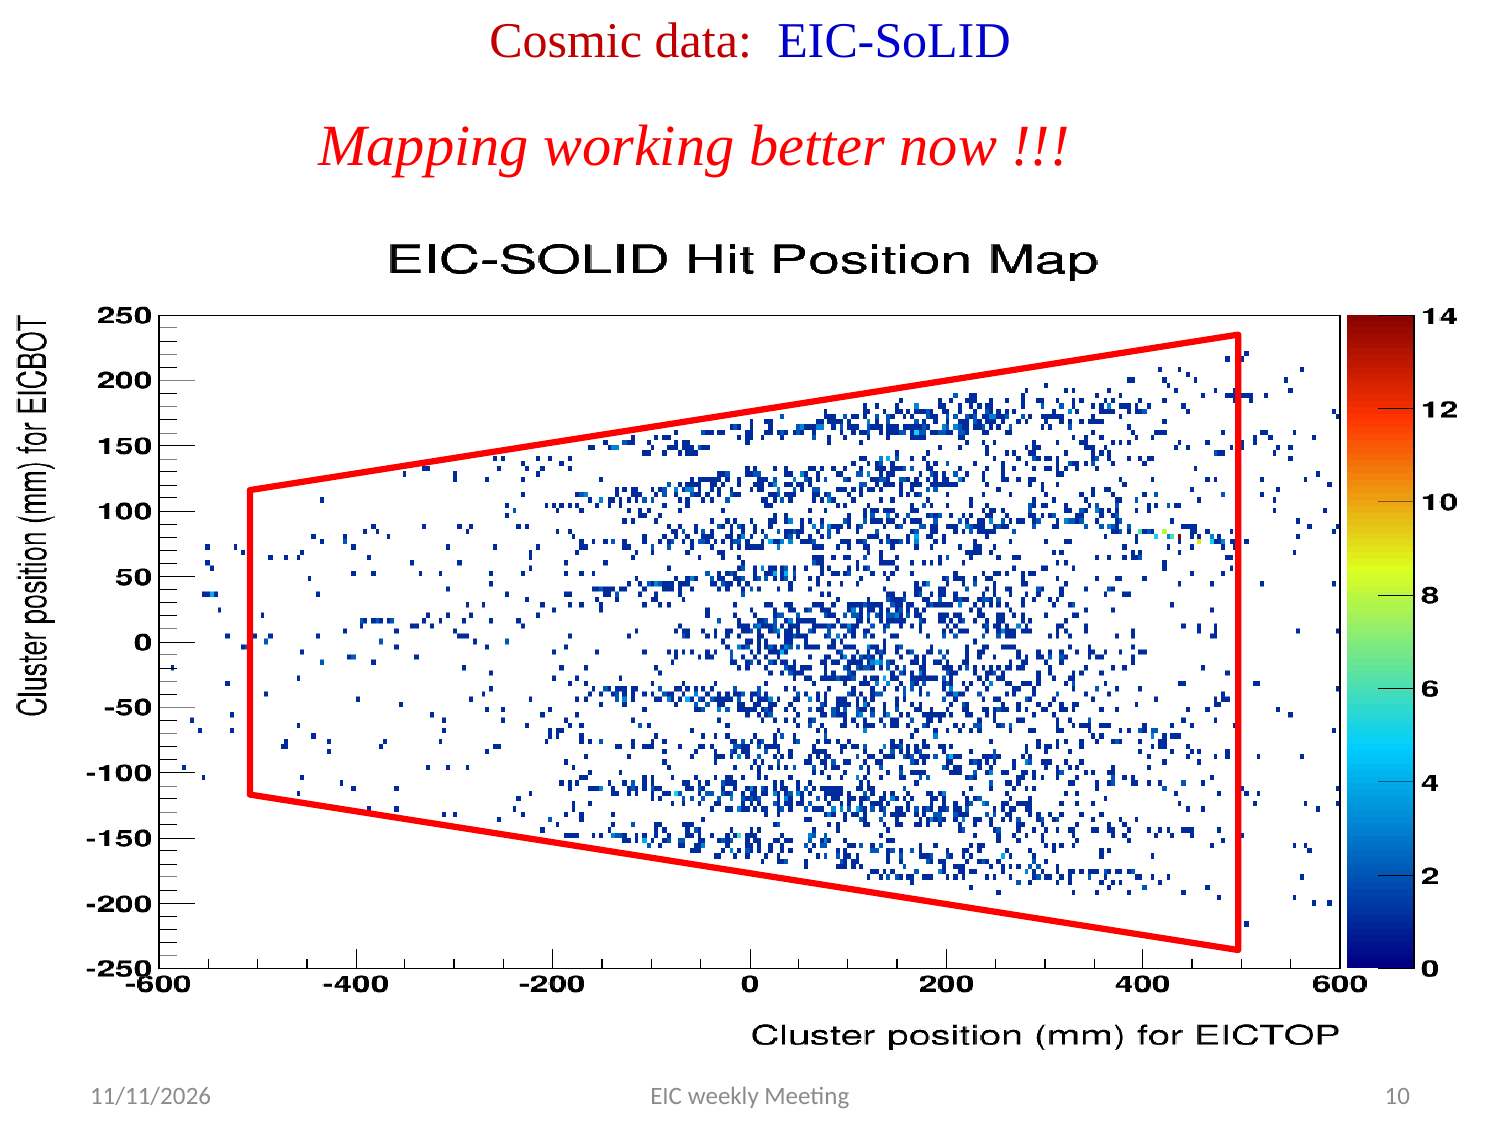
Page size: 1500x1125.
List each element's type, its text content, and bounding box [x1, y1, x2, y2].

text_box Cosmic data: EIC-SoLID [0, 0, 1500, 75]
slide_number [75, 1065, 425, 1125]
footer EIC weekly Meeting [512, 1065, 988, 1125]
text_box Mapping working better now !!! [150, 99, 1239, 185]
slide_number 10 [1074, 1065, 1425, 1125]
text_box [12, 233, 1488, 1051]
